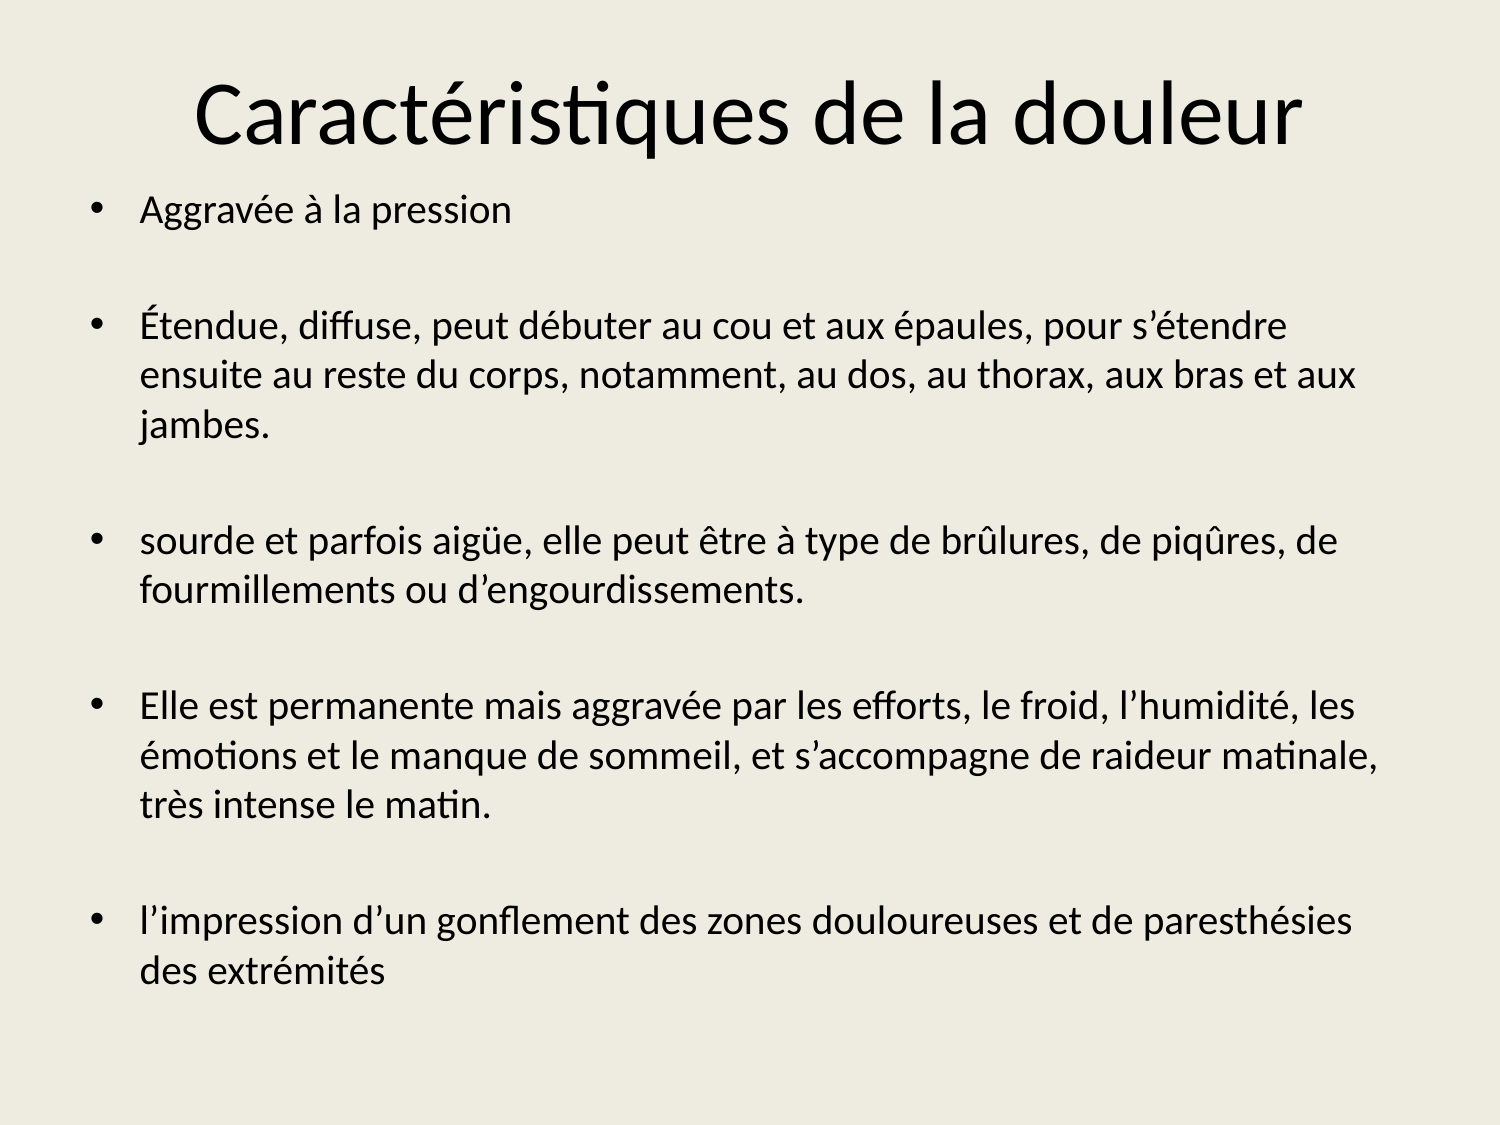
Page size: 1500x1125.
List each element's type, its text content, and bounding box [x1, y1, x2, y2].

title Caractéristiques de la douleur [75, 45, 1425, 174]
list Aggravée à la pression Étendue, diffuse, peut débuter au cou et aux épaules, pour s’étendre ensuite au reste du corps, notamment, au dos, au thorax, aux bras et aux jambes. sourde et parfois aigüe, elle peut être à type de brûlures, de piqûres, de fourmillements ou d’engourdissements. Elle est permanente mais aggravée par les efforts, le froid, l’humidité, les émotions et le manque de sommeil, et s’accompagne de raideur matinale, très intense le matin. l’impression d’un gonflement des zones douloureuses et de paresthésies des extrémités [75, 174, 1425, 1063]
